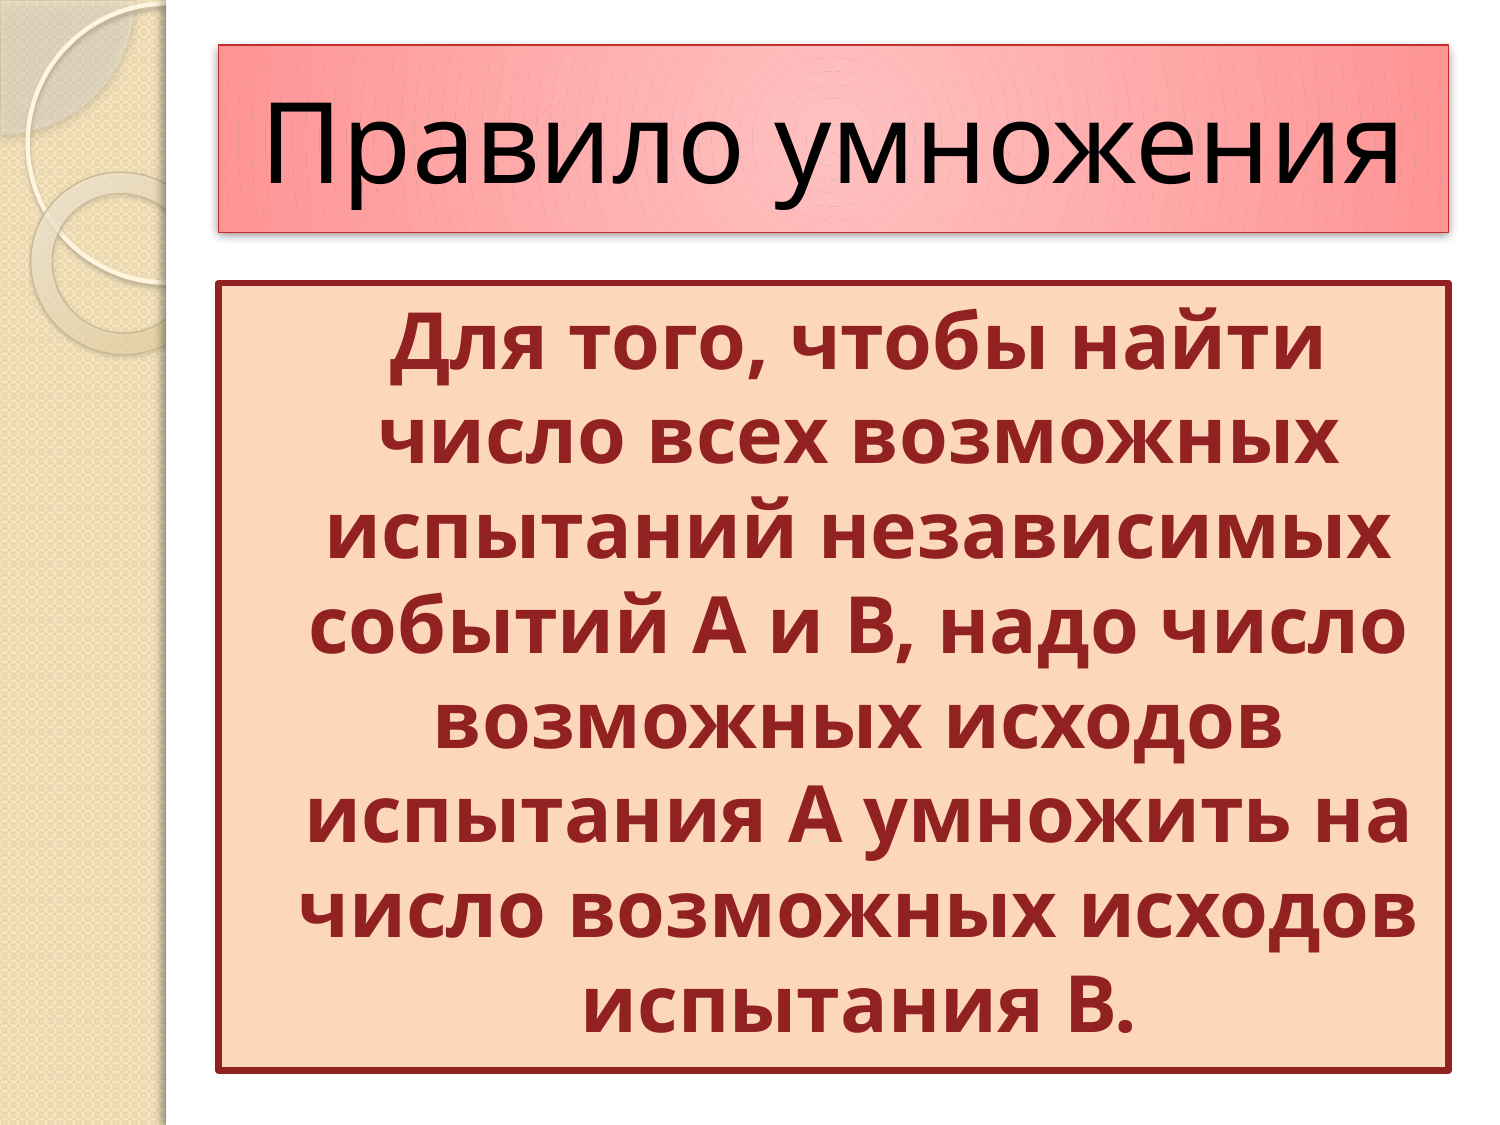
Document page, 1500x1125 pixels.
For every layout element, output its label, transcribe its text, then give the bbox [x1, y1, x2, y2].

list Для того, чтобы найти число всех возможных испытаний независимых событий А и В, надо число возможных исходов испытания А умножить на число возможных исходов испытания В. [218, 282, 1449, 1071]
title Правило умножения [218, 44, 1449, 233]
